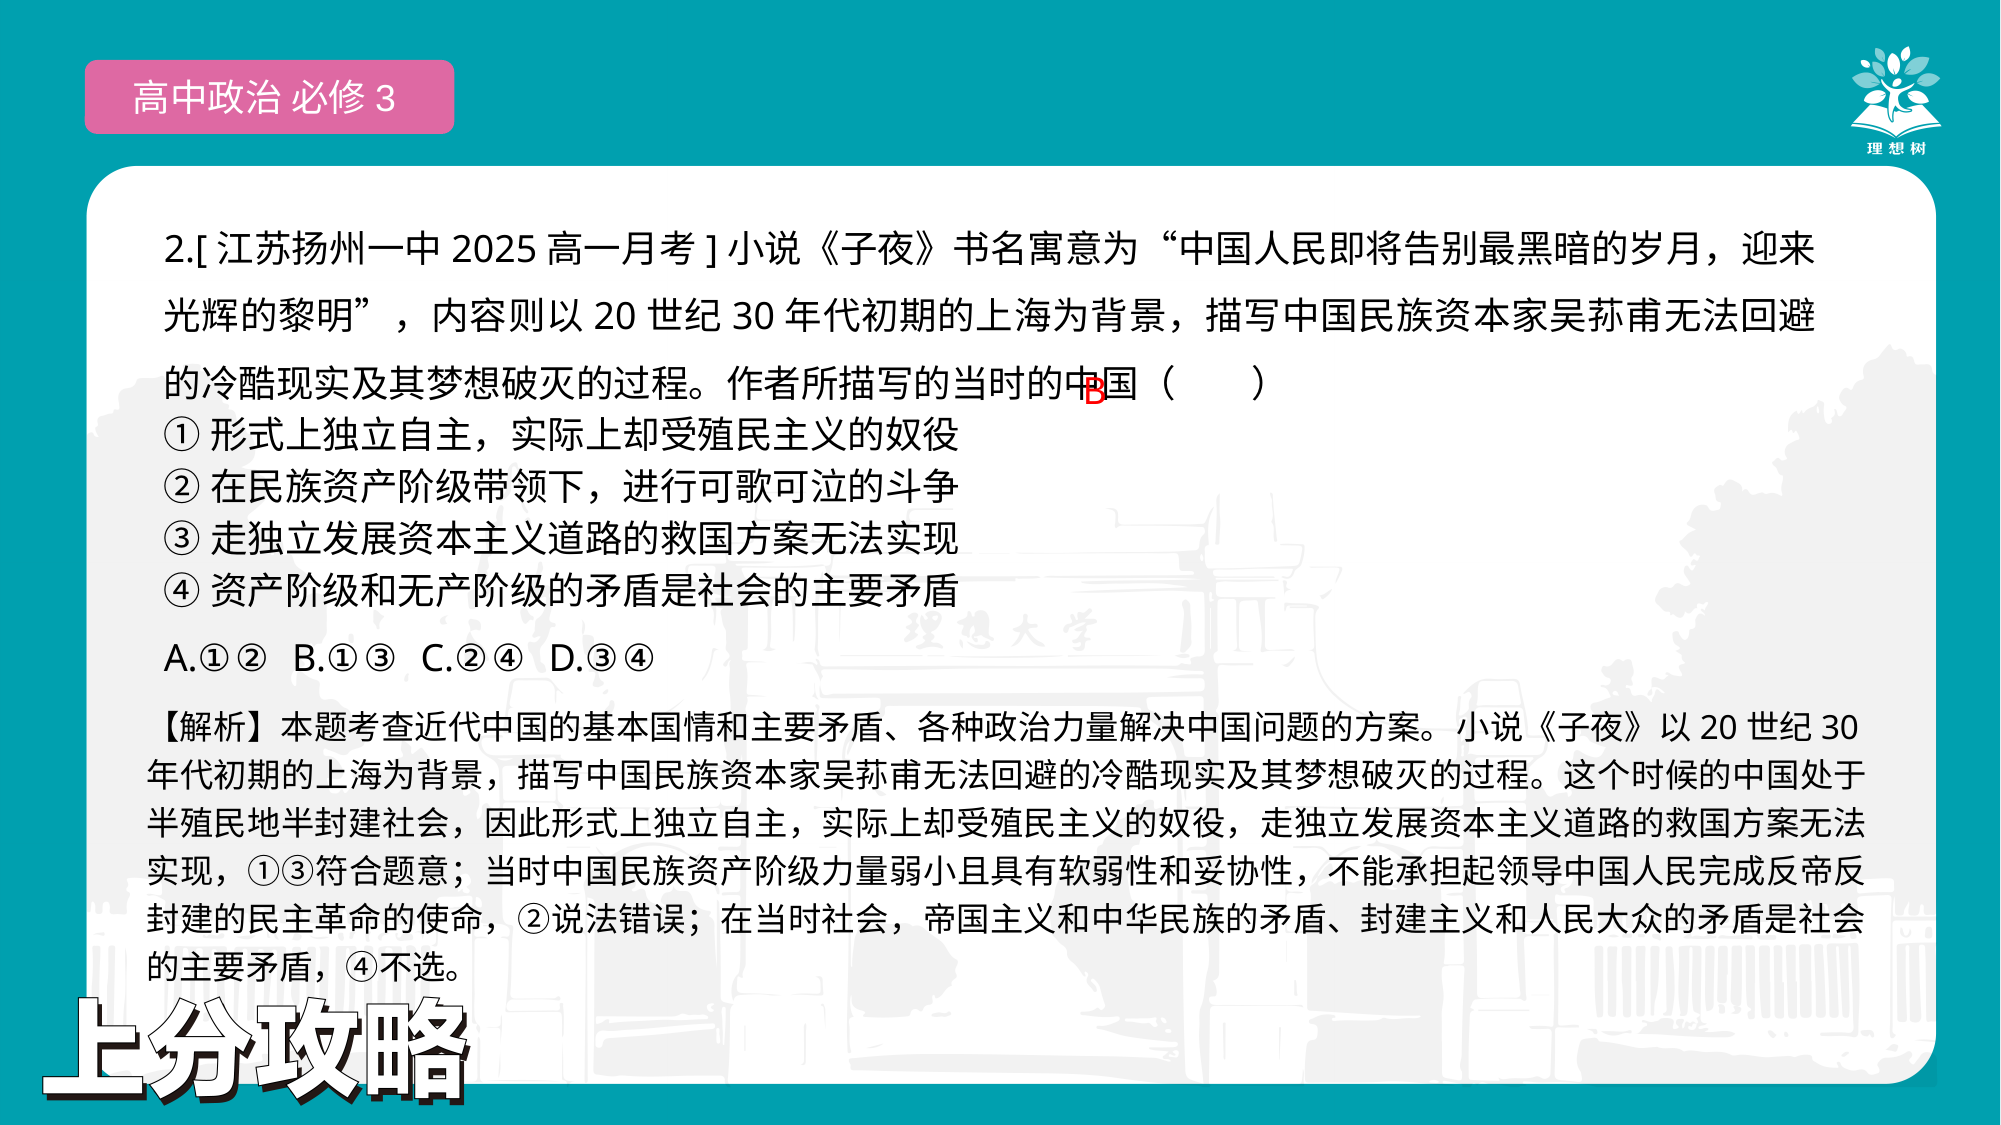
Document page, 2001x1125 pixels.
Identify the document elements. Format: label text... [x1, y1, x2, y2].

text_box 2.[江苏扬州一中2025高一月考]小说《子夜》书名寓意为“中国人民即将告别最黑暗的岁月，迎来光辉的黎明”，内容则以20世纪30年代初期的上海为背景，描写中国民族资本家吴荪甫无法回避的冷酷现实及其梦想破灭的过程。作者所描写的当时的中国（ ） ①形式上独立自主，实际上却受殖民主义的奴役 ②在民族资产阶级带领下，进行可歌可泣的斗争 ③走独立发展资本主义道路的救国方案无法实现 ④资产阶级和无产阶级的矛盾是社会的主要矛盾 A.①② B.①③ C.②④ D.③④ [149, 194, 1832, 687]
picture [0, 0, 2001, 1125]
text_box 高中政治 必修3 [83, 58, 456, 135]
text_box 【解析】本题考查近代中国的基本国情和主要矛盾、各种政治力量解决中国问题的方案。小说《子夜》以20世纪30年代初期的上海为背景，描写中国民族资本家吴荪甫无法回避的冷酷现实及其梦想破灭的过程。这个时候的中国处于半殖民地半封建社会，因此形式上独立自主，实际上却受殖民主义的奴役，走独立发展资本主义道路的救国方案无法实现，①③符合题意；当时中国民族资产阶级力量弱小且具有软弱性和妥协性，不能承担起领导中国人民完成反帝反封建的民主革命的使命，②说法错误；在当时社会，帝国主义和中华民族的矛盾、封建主义和人民大众的矛盾是社会的主要矛盾，④不选。 [131, 691, 1882, 994]
text_box B [1067, 336, 1179, 419]
